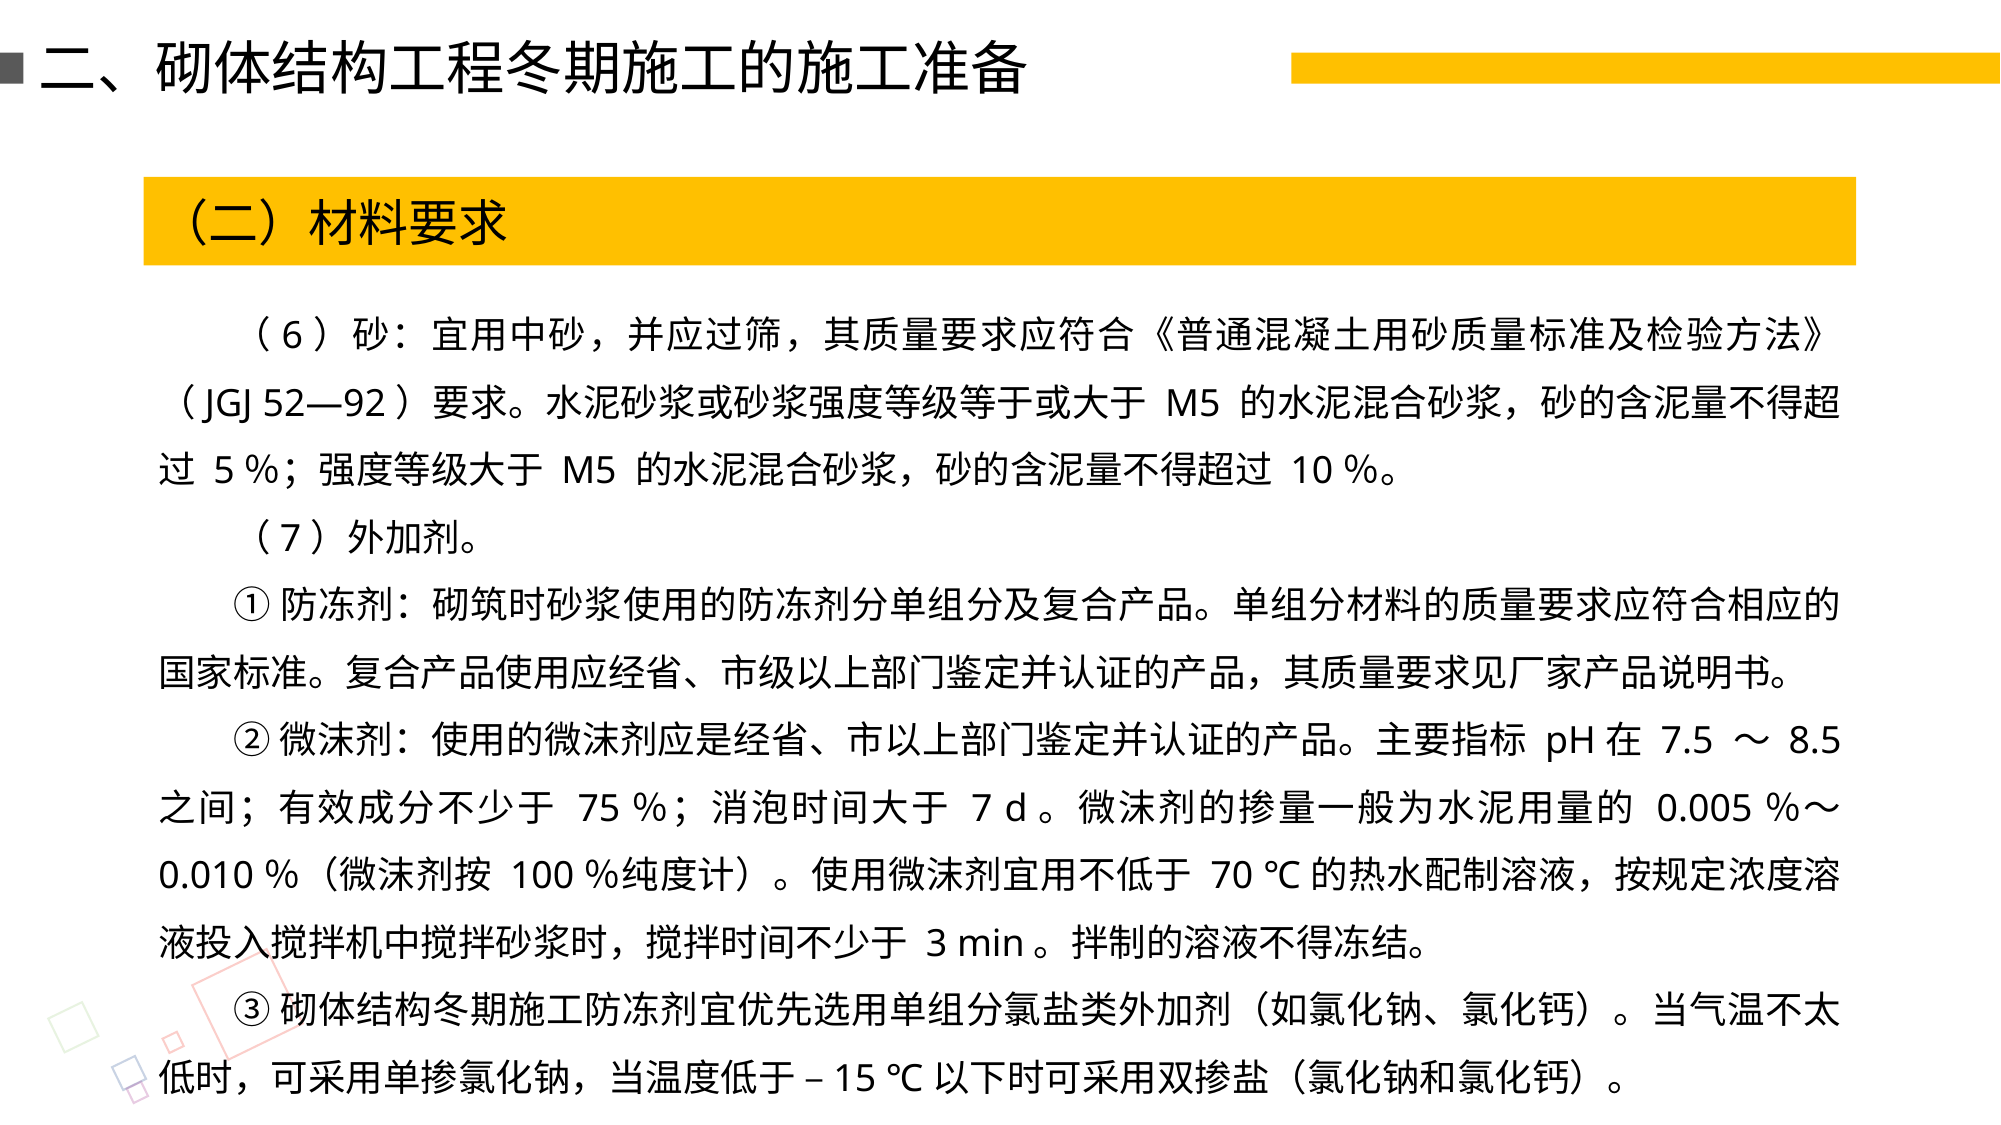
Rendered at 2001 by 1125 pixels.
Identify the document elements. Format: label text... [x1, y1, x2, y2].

text_box （二）材料要求 [143, 176, 1857, 266]
text_box [125, 1080, 143, 1105]
text_box （6）砂：宜用中砂，并应过筛，其质量要求应符合《普通混凝土用砂质量标准及检验方法》（JGJ 52—92）要求。水泥砂浆或砂浆强度等级等于或大于 M5 的水泥混合砂浆，砂的含泥量不得超过 5％；强度等级大于 M5 的水泥混合砂浆，砂的含泥量不得超过 10％。 （7）外加剂。 ①防冻剂：砌筑时砂浆使用的防冻剂分单组分及复合产品。单组分材料的质量要求应符合相应的国家标准。复合产品使用应经省、市级以上部门鉴定并认证的产品，其质量要求见厂家产品说明书。 ②微沫剂：使用的微沫剂应是经省、市以上部门鉴定并认证的产品。主要指标 pH在 7.5 ～ 8.5 之间；有效成分不少于 75％；消泡时间大于 7 d。微沫剂的掺量一般为水泥用量的 0.005％～ 0.010％（微沫剂按 100％纯度计）。使用微沫剂宜用不低于 70 ℃的热水配制溶液，按规定浓度溶液投入搅拌机中搅拌砂浆时，搅拌时间不少于 3 min。拌制的溶液不得冻结。 ③砌体结构冬期施工防冻剂宜优先选用单组分氯盐类外加剂（如氯化钠、氯化钙）。当气温不太低时，可采用单掺氯化钠，当温度低于 –15 ℃以下时可采用双掺盐（氯化钠和氯化钙）。 [143, 281, 1857, 1107]
text_box 二、砌体结构工程冬期施工的施工准备 [24, 23, 1045, 109]
text_box [110, 1054, 143, 1092]
text_box [46, 1000, 100, 1054]
